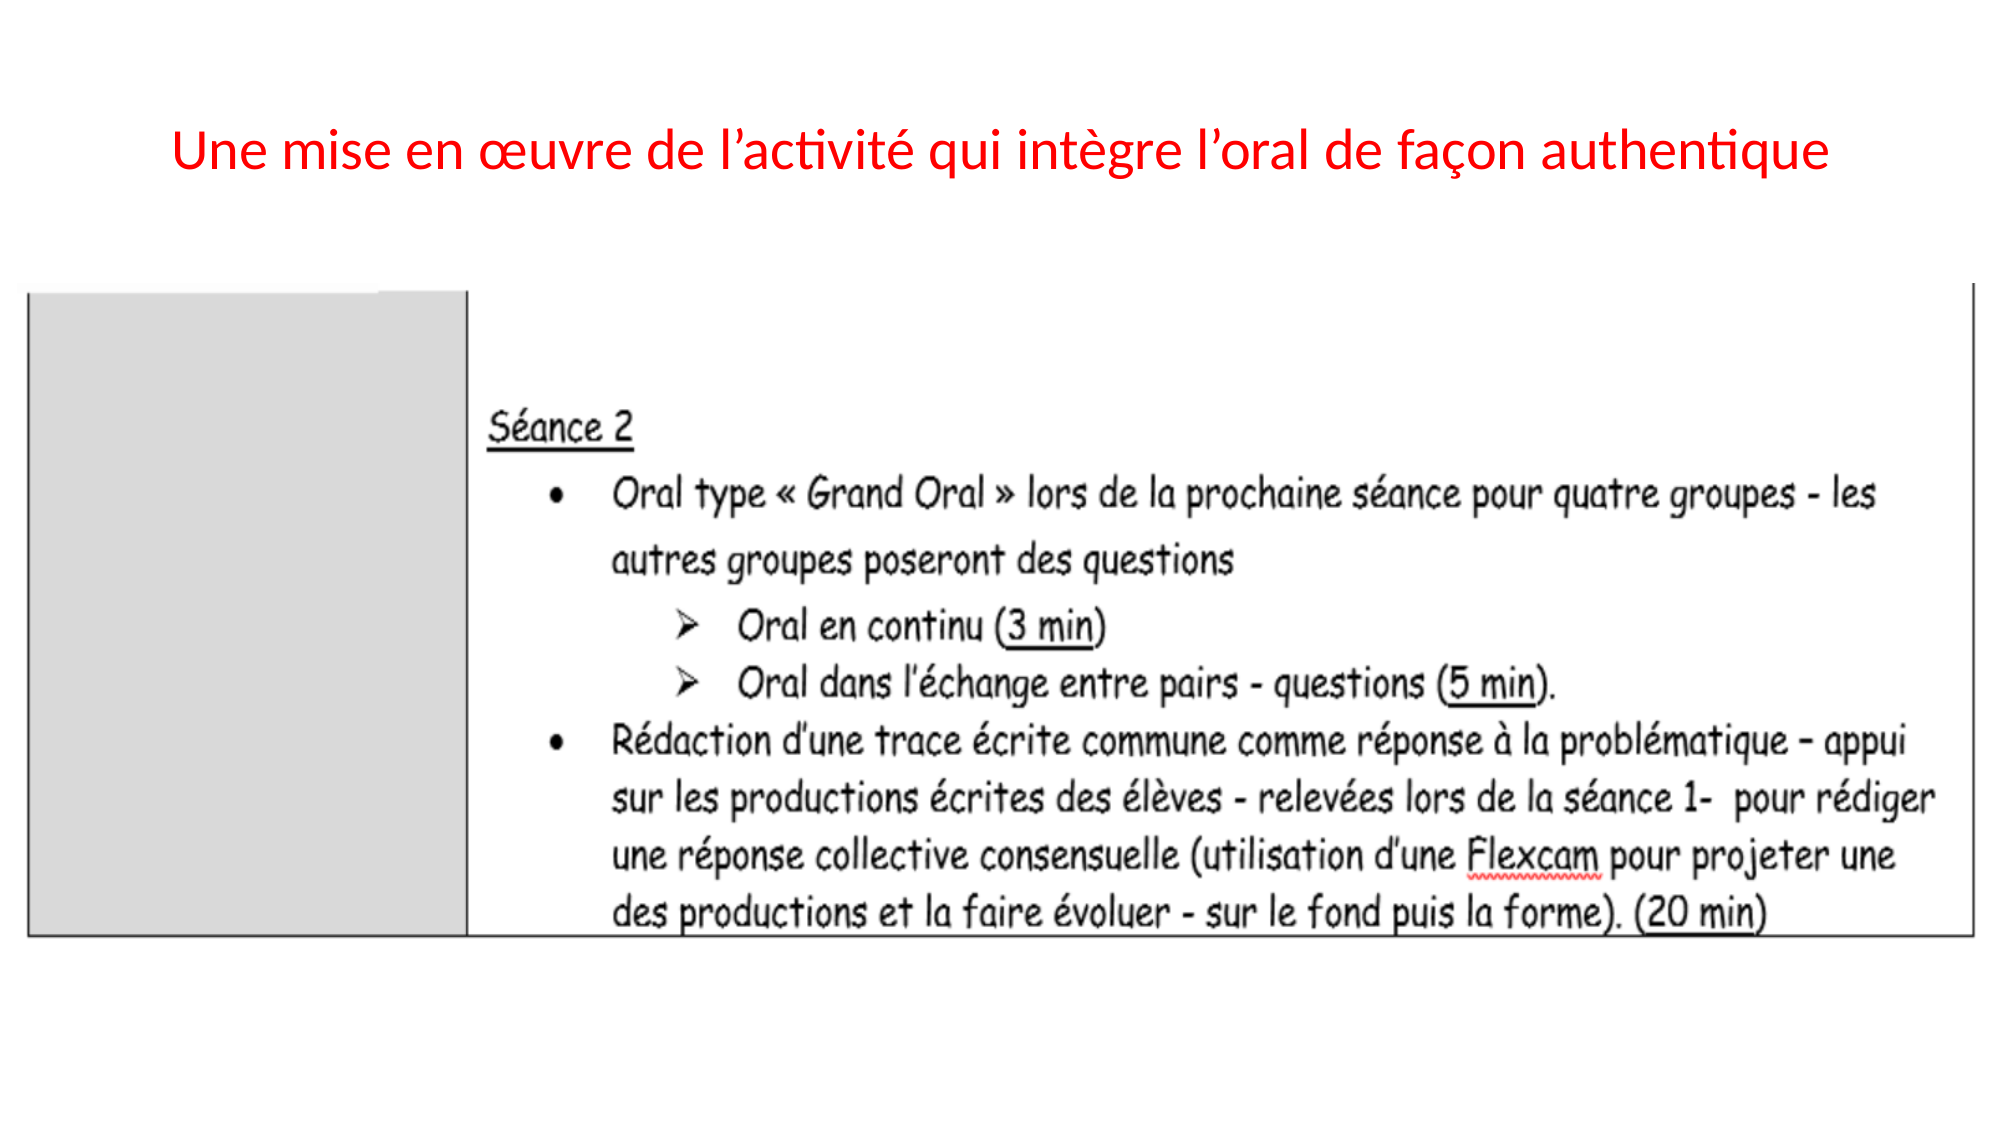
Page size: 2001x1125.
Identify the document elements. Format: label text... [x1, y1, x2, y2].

text_box Une mise en œuvre de l’activité qui intègre l’oral de façon authentique [156, 103, 1857, 189]
picture [16, 283, 1997, 955]
